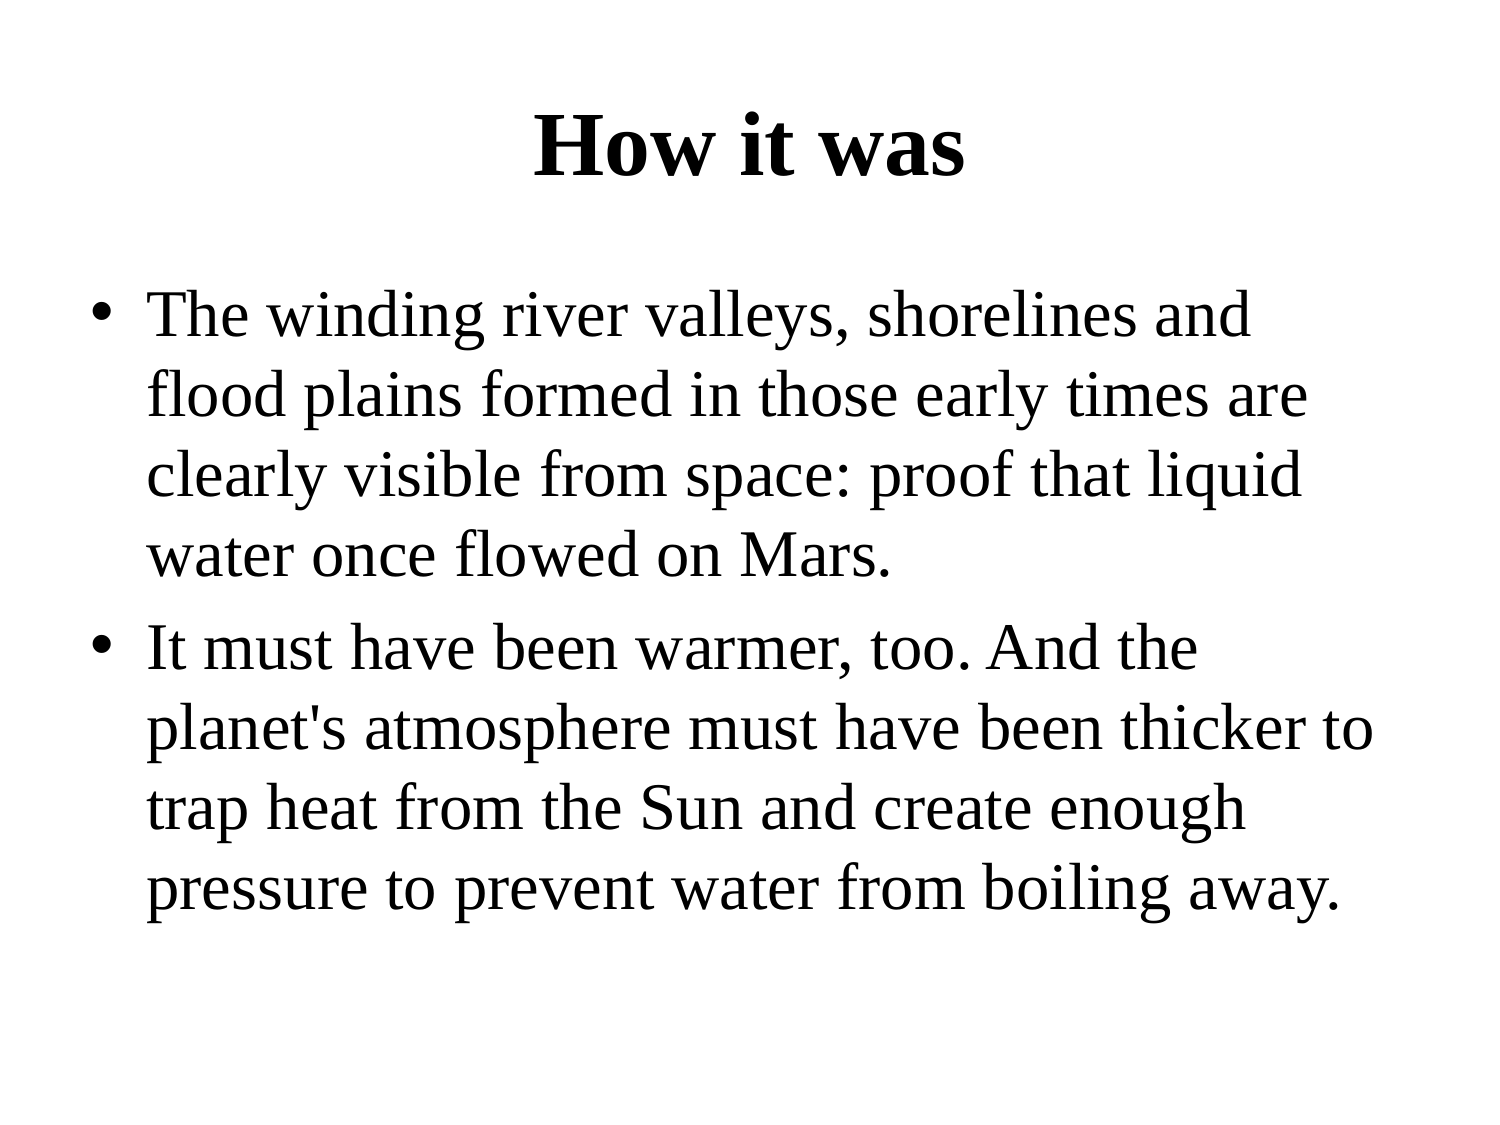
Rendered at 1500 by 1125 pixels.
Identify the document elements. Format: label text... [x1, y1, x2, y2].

list The winding river valleys, shorelines and flood plains formed in those early times are clearly visible from space: proof that liquid water once flowed on Mars. It must have been warmer, too. And the planet's atmosphere must have been thicker to trap heat from the Sun and create enough pressure to prevent water from boiling away. [75, 262, 1425, 1005]
title How it was [75, 45, 1425, 233]
